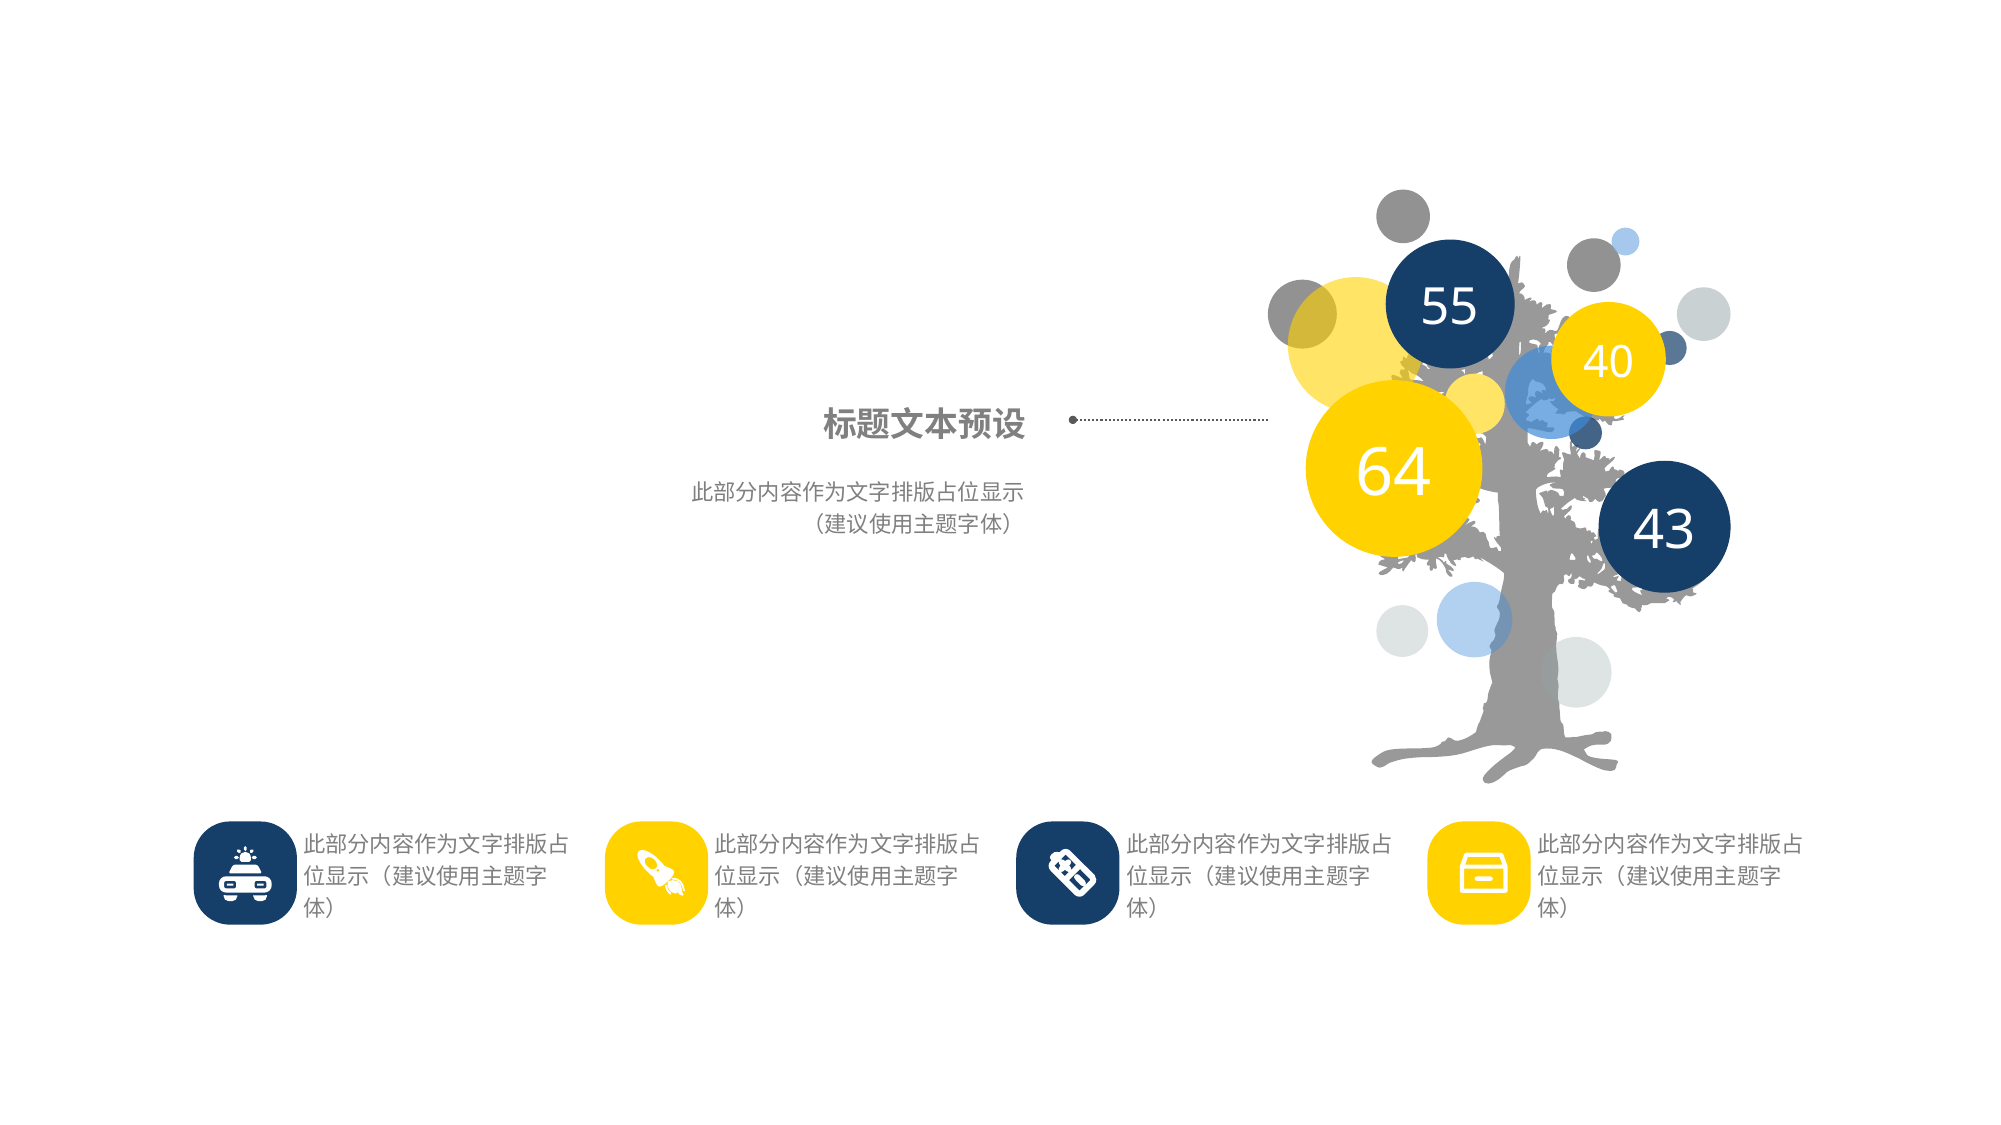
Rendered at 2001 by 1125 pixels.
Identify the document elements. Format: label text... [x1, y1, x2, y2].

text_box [1427, 821, 1805, 925]
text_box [604, 821, 983, 925]
text_box 此部分内容作为文字排版占位显示 （建议使用主题字体） [647, 455, 1025, 554]
text_box 标题文本预设 [822, 402, 1025, 443]
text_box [1267, 189, 1731, 784]
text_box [193, 821, 571, 925]
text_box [1016, 821, 1394, 925]
